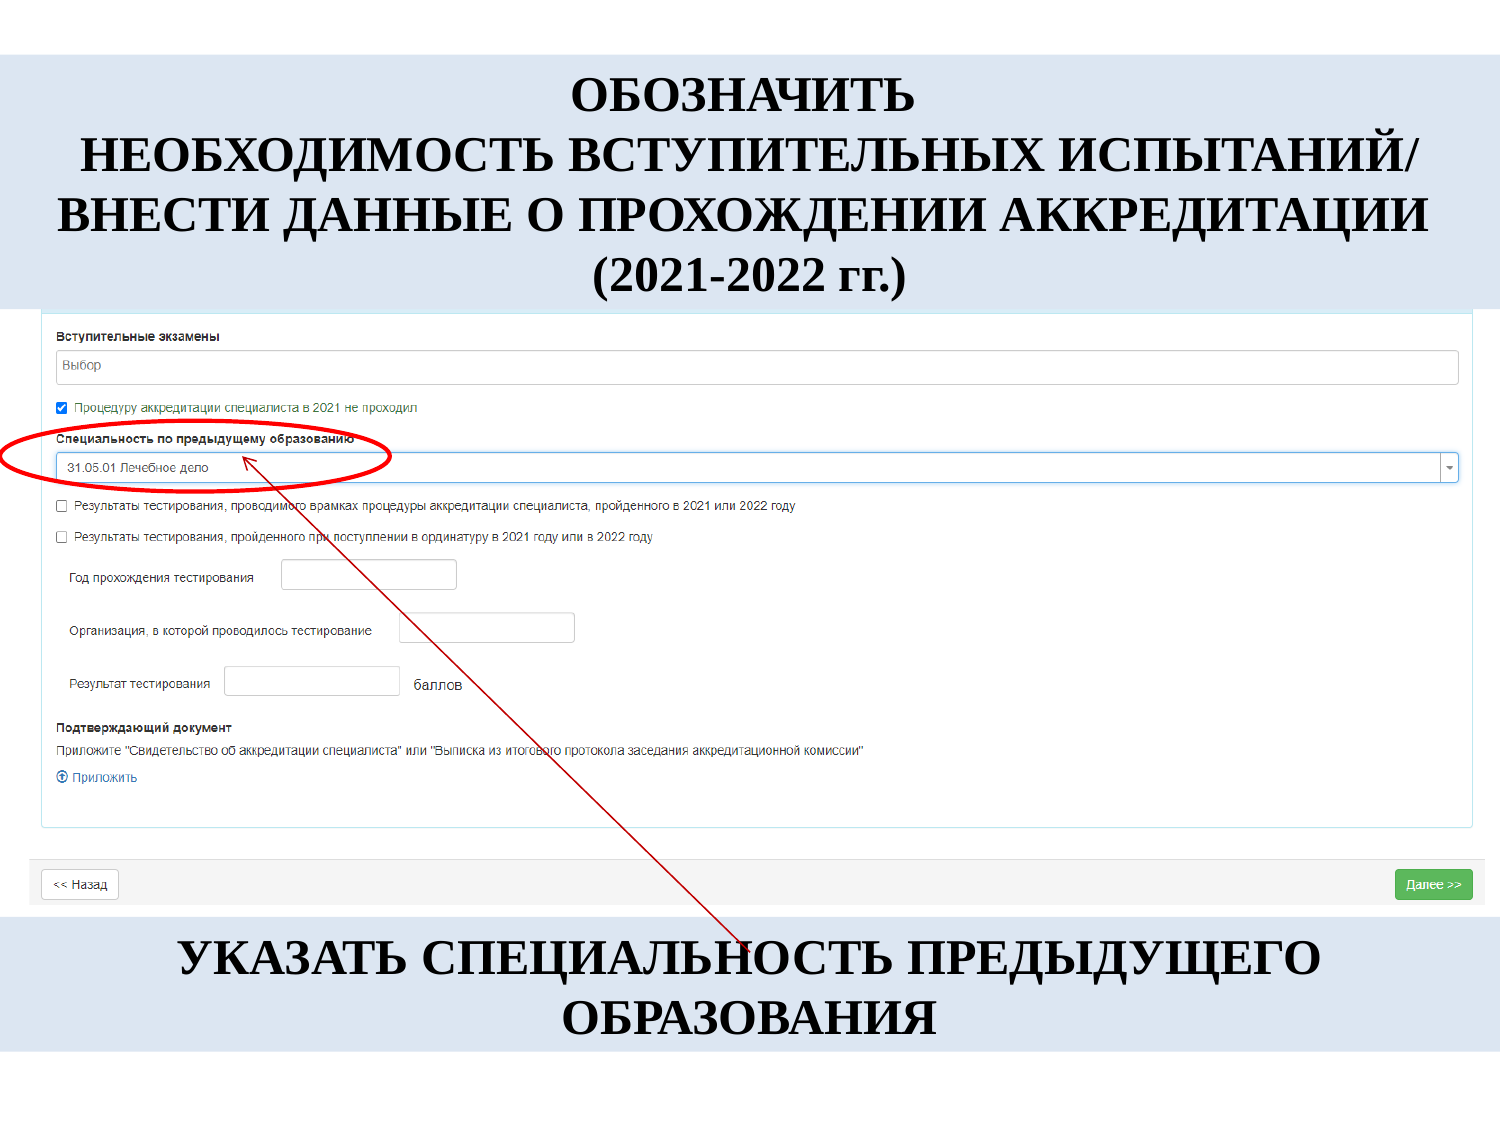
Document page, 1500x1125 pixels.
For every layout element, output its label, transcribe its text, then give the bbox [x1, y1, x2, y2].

picture [29, 231, 1486, 906]
text_box [0, 436, 24, 476]
text_box УКАЗАТЬ СПЕЦИАЛЬНОСТЬ ПРЕДЫДУЩЕГО ОБРАЗОВАНИЯ [0, 916, 1500, 1052]
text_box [241, 455, 751, 953]
text_box ОБОЗНАЧИТЬ НЕОБХОДИМОСТЬ ВСТУПИТЕЛЬНЫХ ИСПЫТАНИЙ/ ВНЕСТИ ДАННЫЕ О ПРОХОЖДЕНИИ АККРЕДИТАЦИИ (2021-2022 гг.) [0, 54, 1500, 310]
